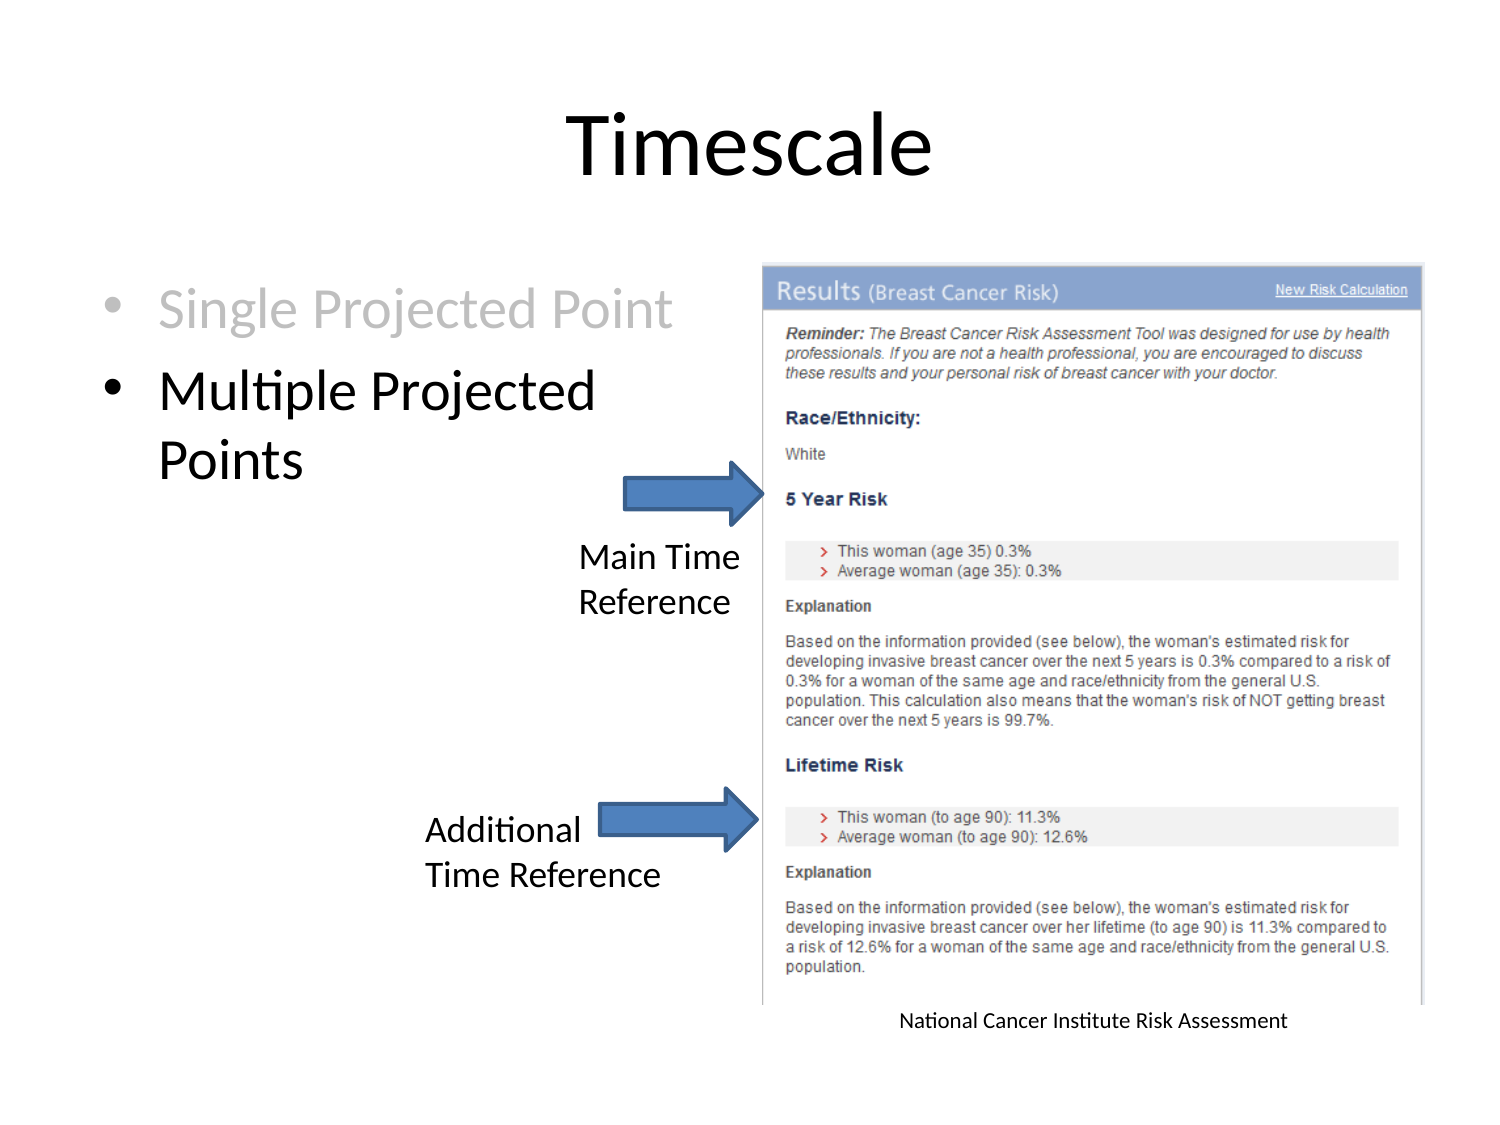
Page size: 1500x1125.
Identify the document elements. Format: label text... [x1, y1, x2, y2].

title Timescale [75, 45, 1425, 233]
text_box National Cancer Institute Risk Assessment [884, 1014, 1304, 1041]
text_box Additional Time Reference [410, 797, 677, 903]
text_box [622, 460, 757, 524]
text_box Main Time Reference [563, 524, 756, 630]
list Single Projected Point Multiple Projected Points [87, 262, 750, 1005]
text_box [677, 786, 757, 853]
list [762, 262, 1426, 1006]
